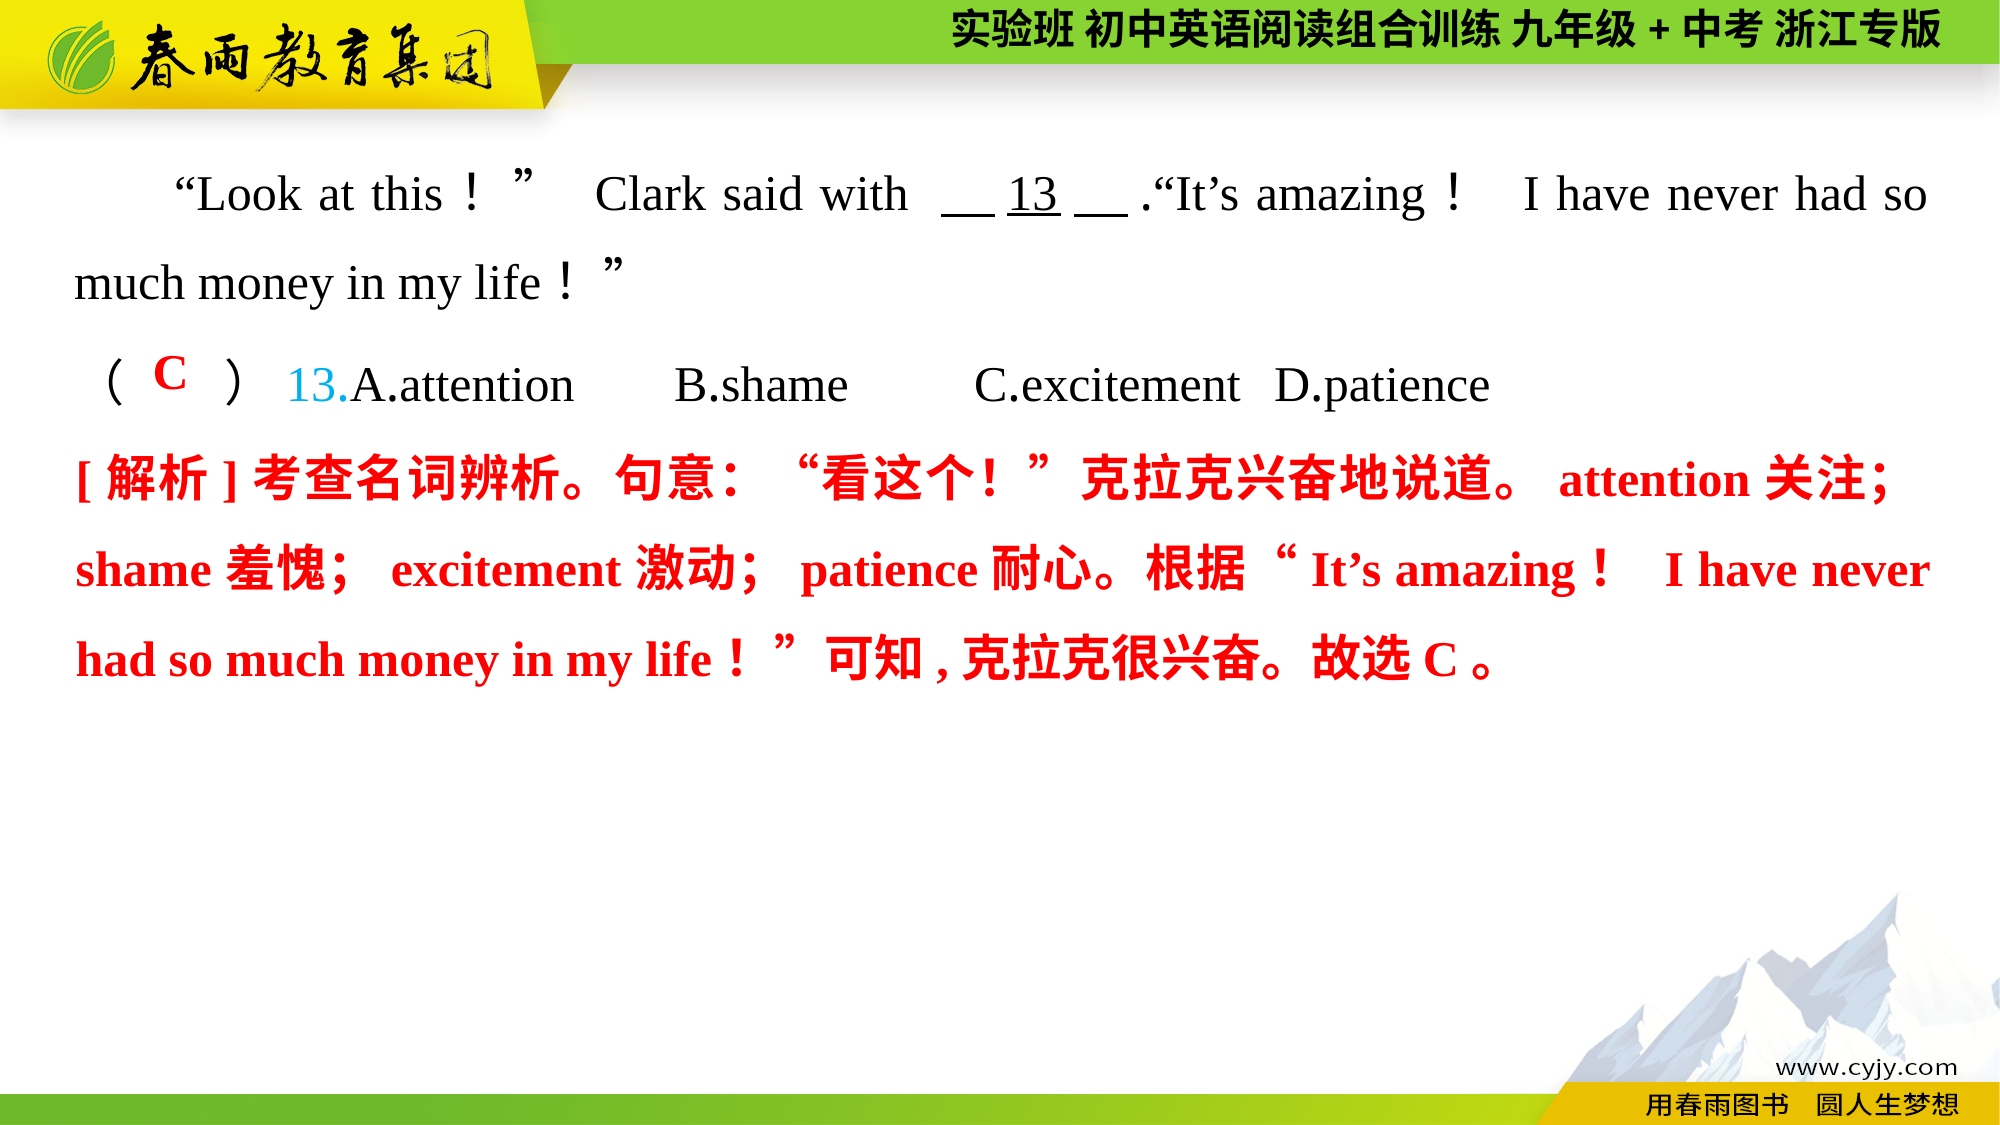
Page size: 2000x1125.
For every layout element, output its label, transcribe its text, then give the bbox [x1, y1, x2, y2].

text_box （ ）13.A.attention B.shame C.excitement D.patience [59, 314, 1944, 420]
list “Look at this！” Clark said with 13 .“It’s amazing！ I have never had so much money in my life！” [59, 122, 1944, 308]
text_box [解析]考查名词辨析。句意：“看这个！”克拉克兴奋地说道。attention关注；shame羞愧；excitement激动；patience耐心。根据“It’s amazing！ I have never had so much money in my life！”可知,克拉克很兴奋。故选C。 [60, 408, 1945, 694]
picture [0, 0, 2000, 1125]
text_box C [137, 332, 204, 408]
